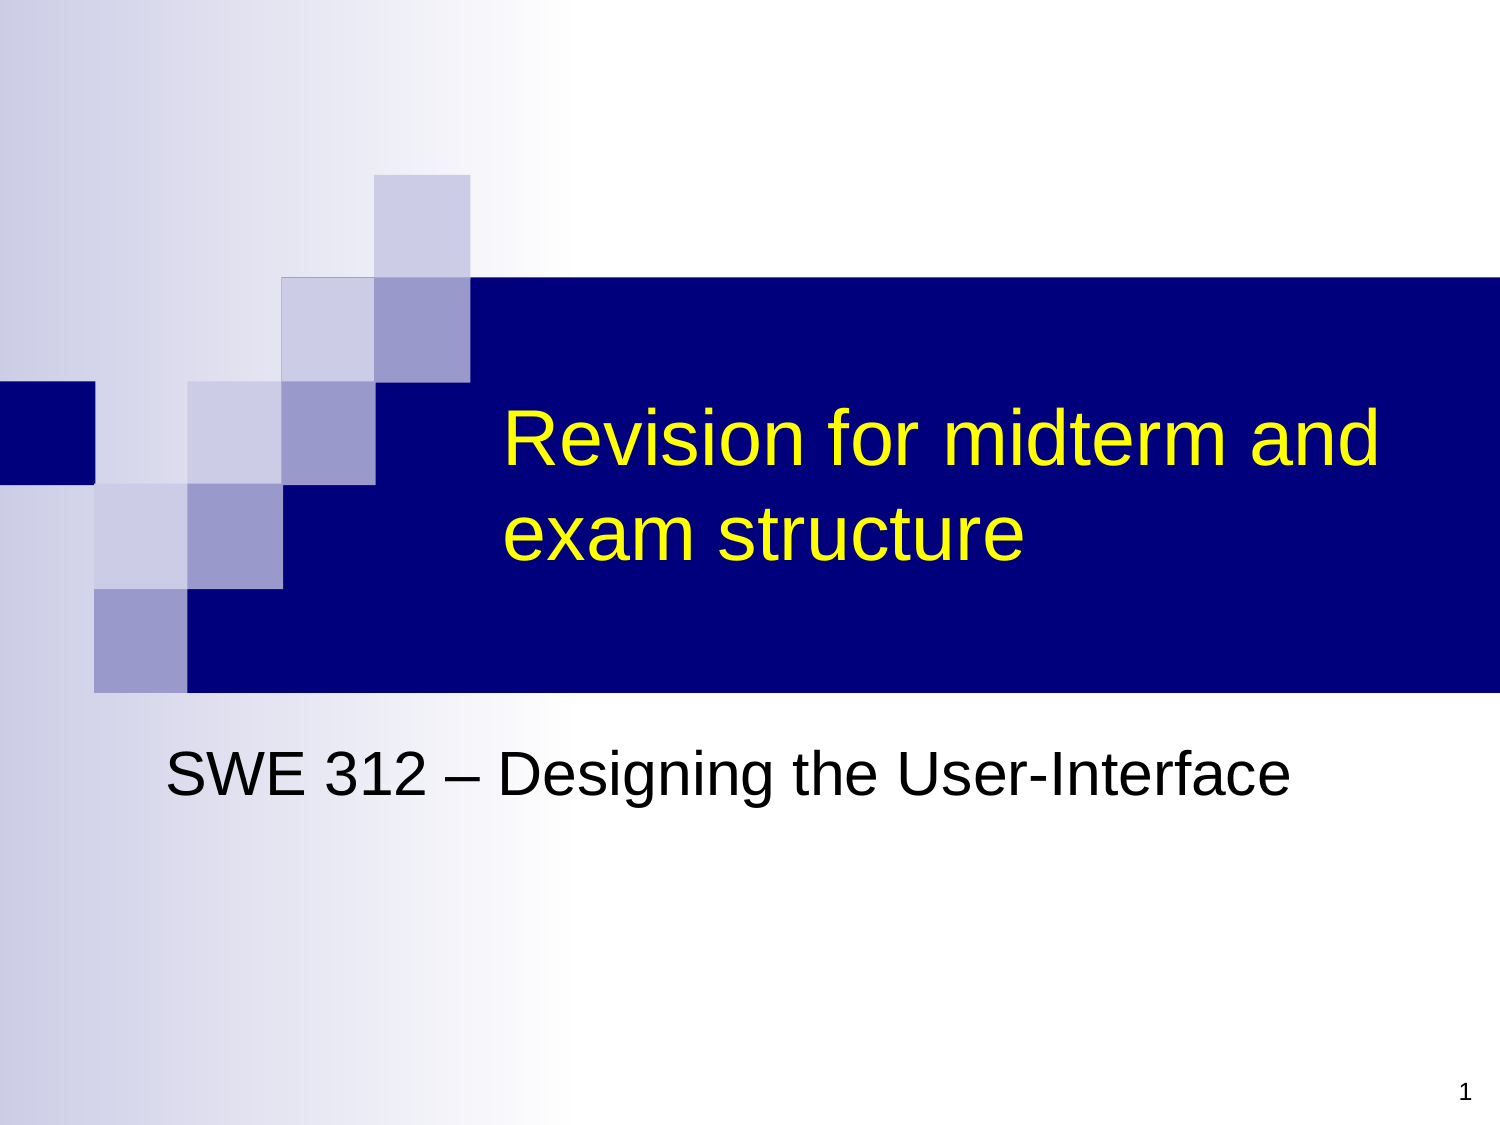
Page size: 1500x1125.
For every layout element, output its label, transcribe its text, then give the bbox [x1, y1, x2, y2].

slide_number 1 [1137, 1037, 1488, 1113]
subtitle SWE 312 – Designing the User-Interface [149, 724, 1488, 1013]
title Revision for midterm and exam structure [487, 299, 1476, 663]
